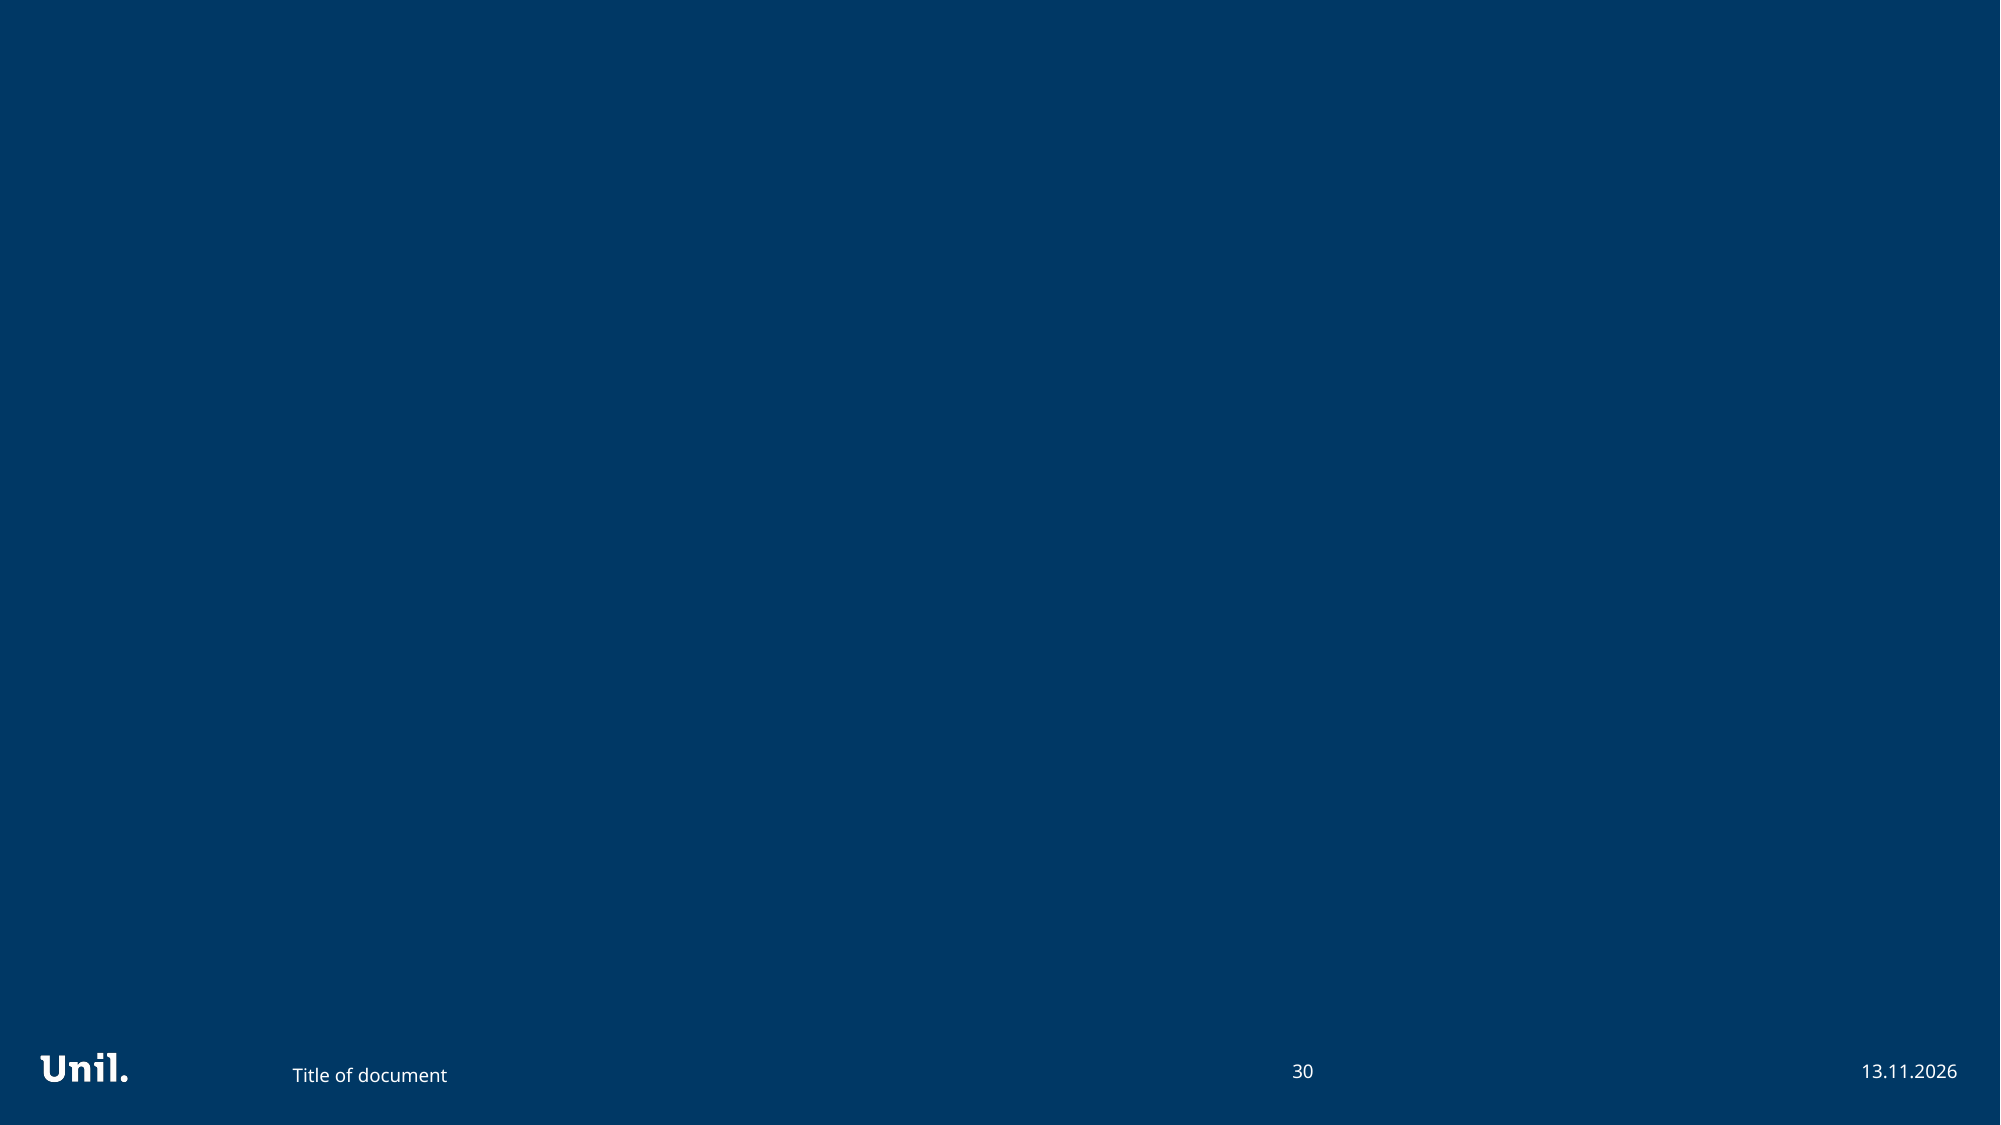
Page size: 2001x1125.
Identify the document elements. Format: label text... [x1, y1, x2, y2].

footer Title of document [292, 1011, 1048, 1087]
picture [27, 1042, 141, 1095]
slide_number 30 [1250, 1037, 1355, 1086]
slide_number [1789, 1026, 1958, 1086]
